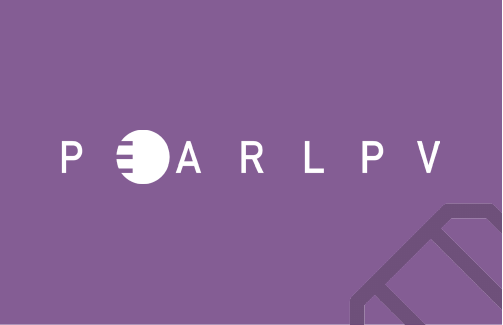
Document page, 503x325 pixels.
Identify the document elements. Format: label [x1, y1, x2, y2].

text_box [341, 47, 502, 325]
text_box [61, 130, 440, 184]
text_box [0, 0, 502, 325]
